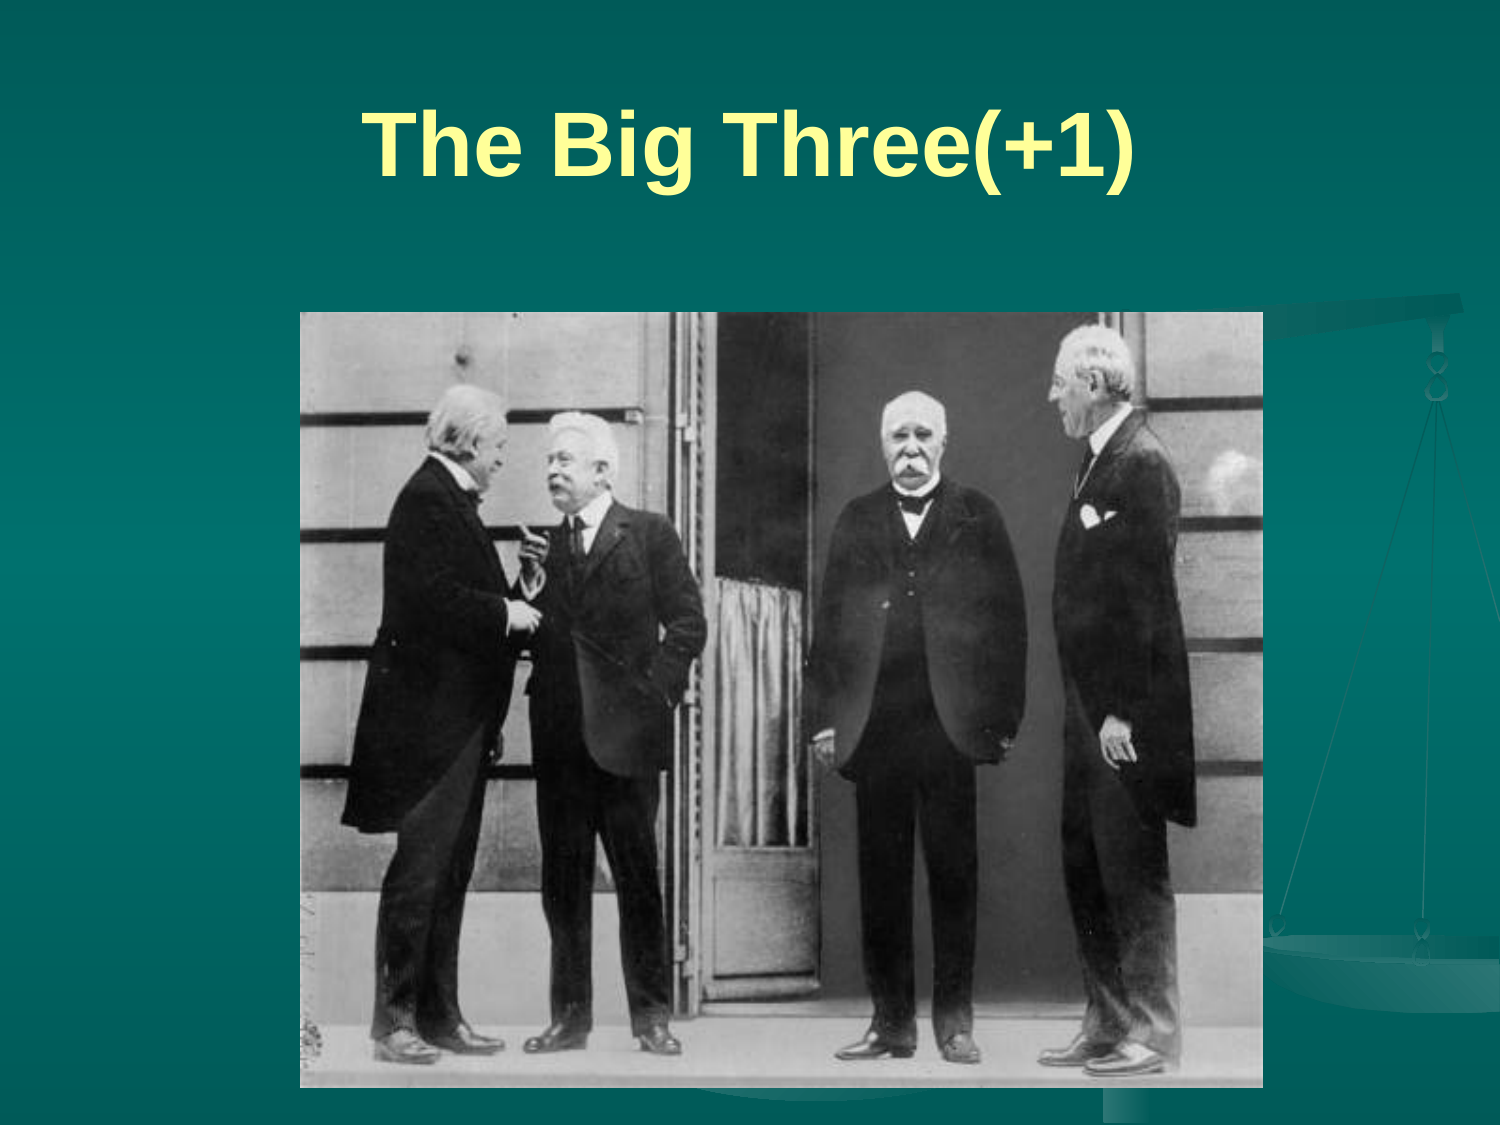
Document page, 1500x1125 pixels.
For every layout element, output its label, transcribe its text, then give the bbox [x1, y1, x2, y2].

title The Big Three(+1) [74, 45, 1426, 234]
picture [299, 312, 1263, 1088]
